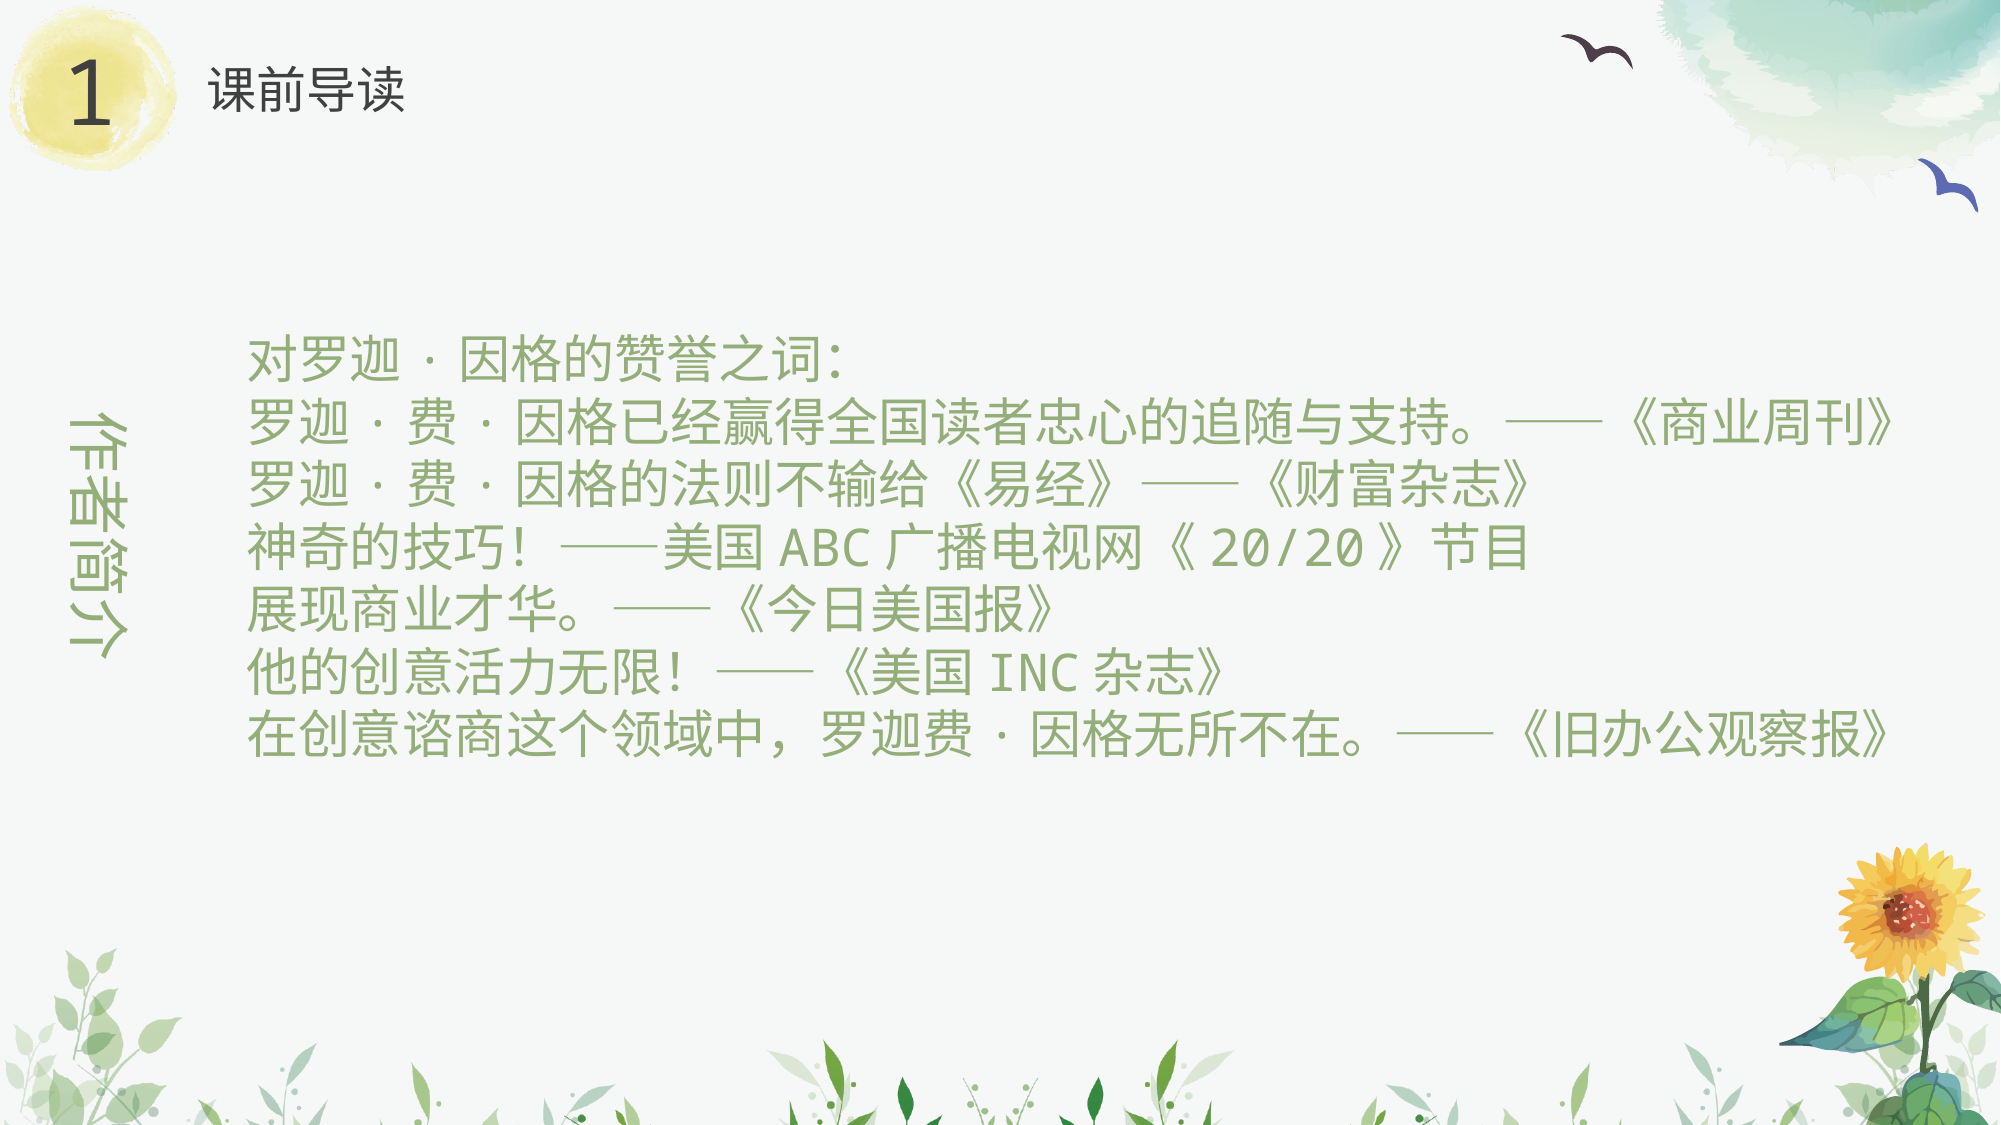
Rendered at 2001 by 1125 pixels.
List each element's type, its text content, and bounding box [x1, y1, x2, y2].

text_box [1966, 198, 1979, 213]
text_box 对罗迦·因格的赞誉之词： 罗迦·费·因格已经赢得全国读者忠心的追随与支持。——《商业周刊》 罗迦·费·因格的法则不输给《易经》——《财富杂志》 神奇的技巧！——美国ABC广播电视网《20/20》节目 展现商业才华。——《今日美国报》 他的创意活力无限！——《美国INC杂志》 在创意谘商这个领域中，罗迦费·因格无所不在。——《旧办公观察报》 [231, 319, 1957, 772]
picture [1632, 0, 2000, 198]
picture [0, 842, 2001, 1125]
text_box 作者简介 [39, 395, 146, 664]
text_box 课前导读 [191, 51, 755, 127]
picture [8, 4, 177, 171]
text_box [1560, 34, 1632, 69]
